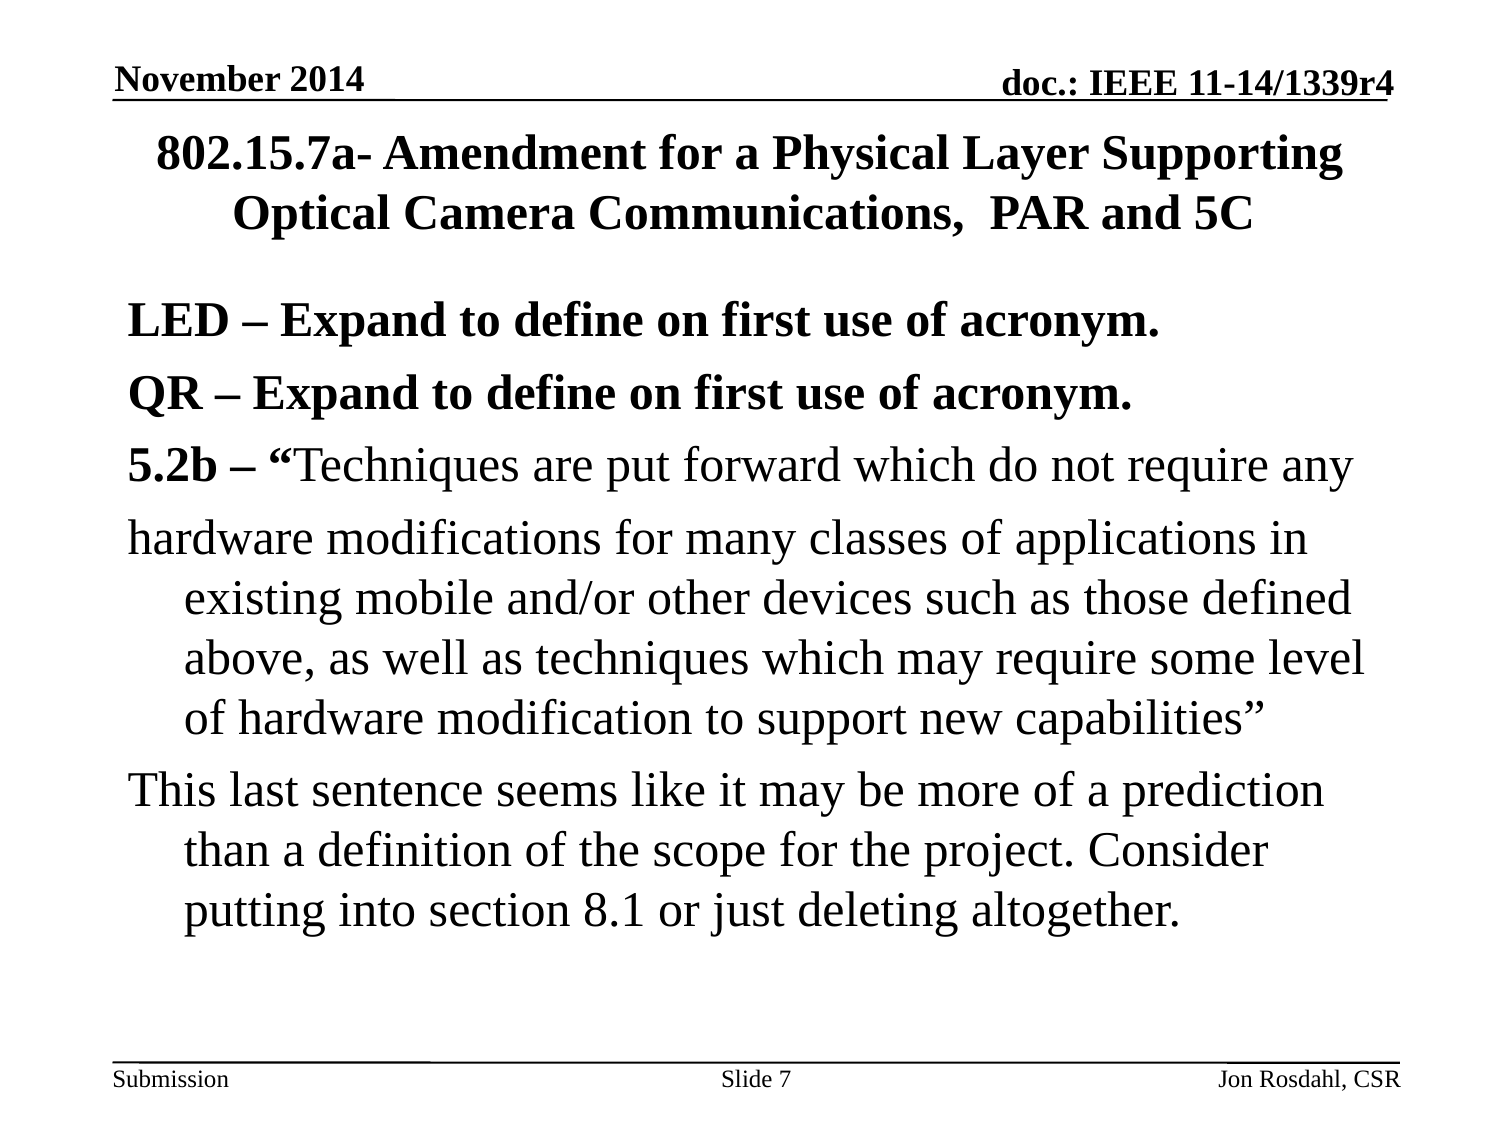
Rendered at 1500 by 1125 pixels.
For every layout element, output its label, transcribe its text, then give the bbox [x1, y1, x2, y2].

slide_number Slide 7 [712, 1061, 800, 1123]
footer Jon Rosdahl, CSR [878, 1061, 1402, 1093]
list LED – Expand to define on first use of acronym. QR – Expand to define on first use of acronym. 5.2b – “Techniques are put forward which do not require any hardware modifications for many classes of applications in existing mobile and/or other devices such as those defined above, as well as techniques which may require some level of hardware modification to support new capabilities” This last sentence seems like it may be more of a prediction than a definition of the scope for the project. Consider putting into section 8.1 or just deleting altogether. [112, 278, 1388, 1000]
title 802.15.7a- Amendment for a Physical Layer Supporting Optical Camera Communications, PAR and 5C [112, 112, 1388, 278]
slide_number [114, 54, 423, 100]
